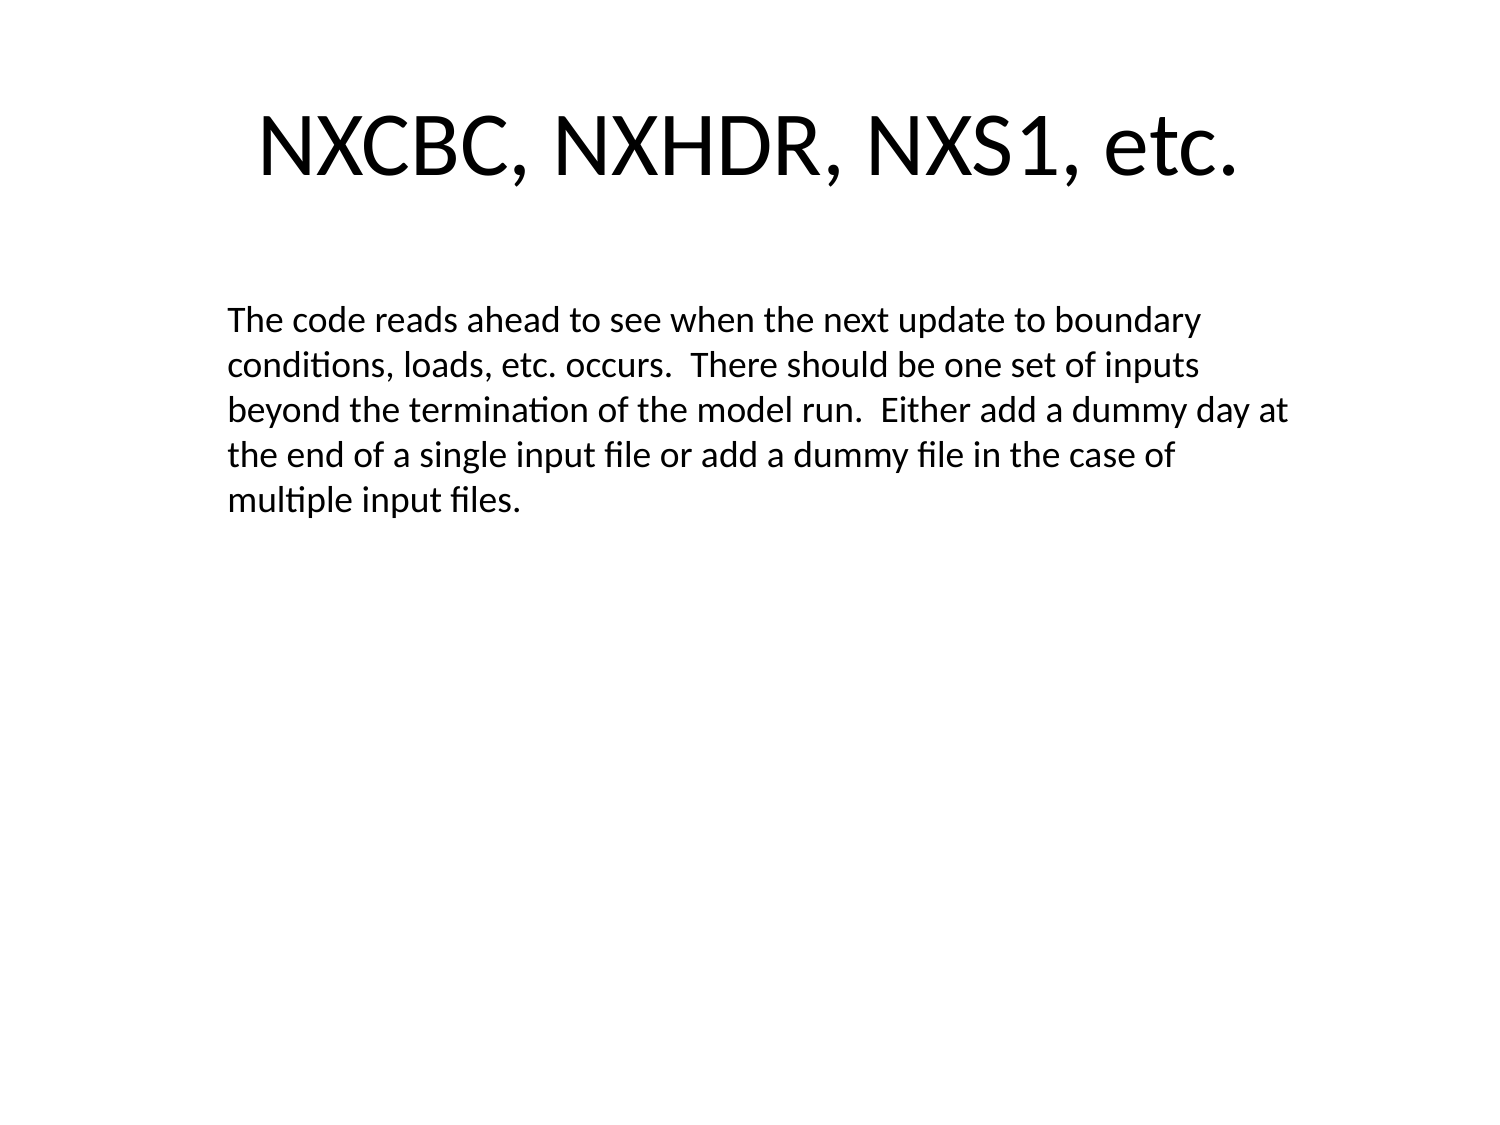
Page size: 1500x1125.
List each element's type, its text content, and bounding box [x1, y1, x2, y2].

text_box The code reads ahead to see when the next update to boundary conditions, loads, etc. occurs. There should be one set of inputs beyond the termination of the model run. Either add a dummy day at the end of a single input file or add a dummy file in the case of multiple input files. [212, 287, 1313, 528]
title NXCBC, NXHDR, NXS1, etc. [75, 45, 1425, 233]
